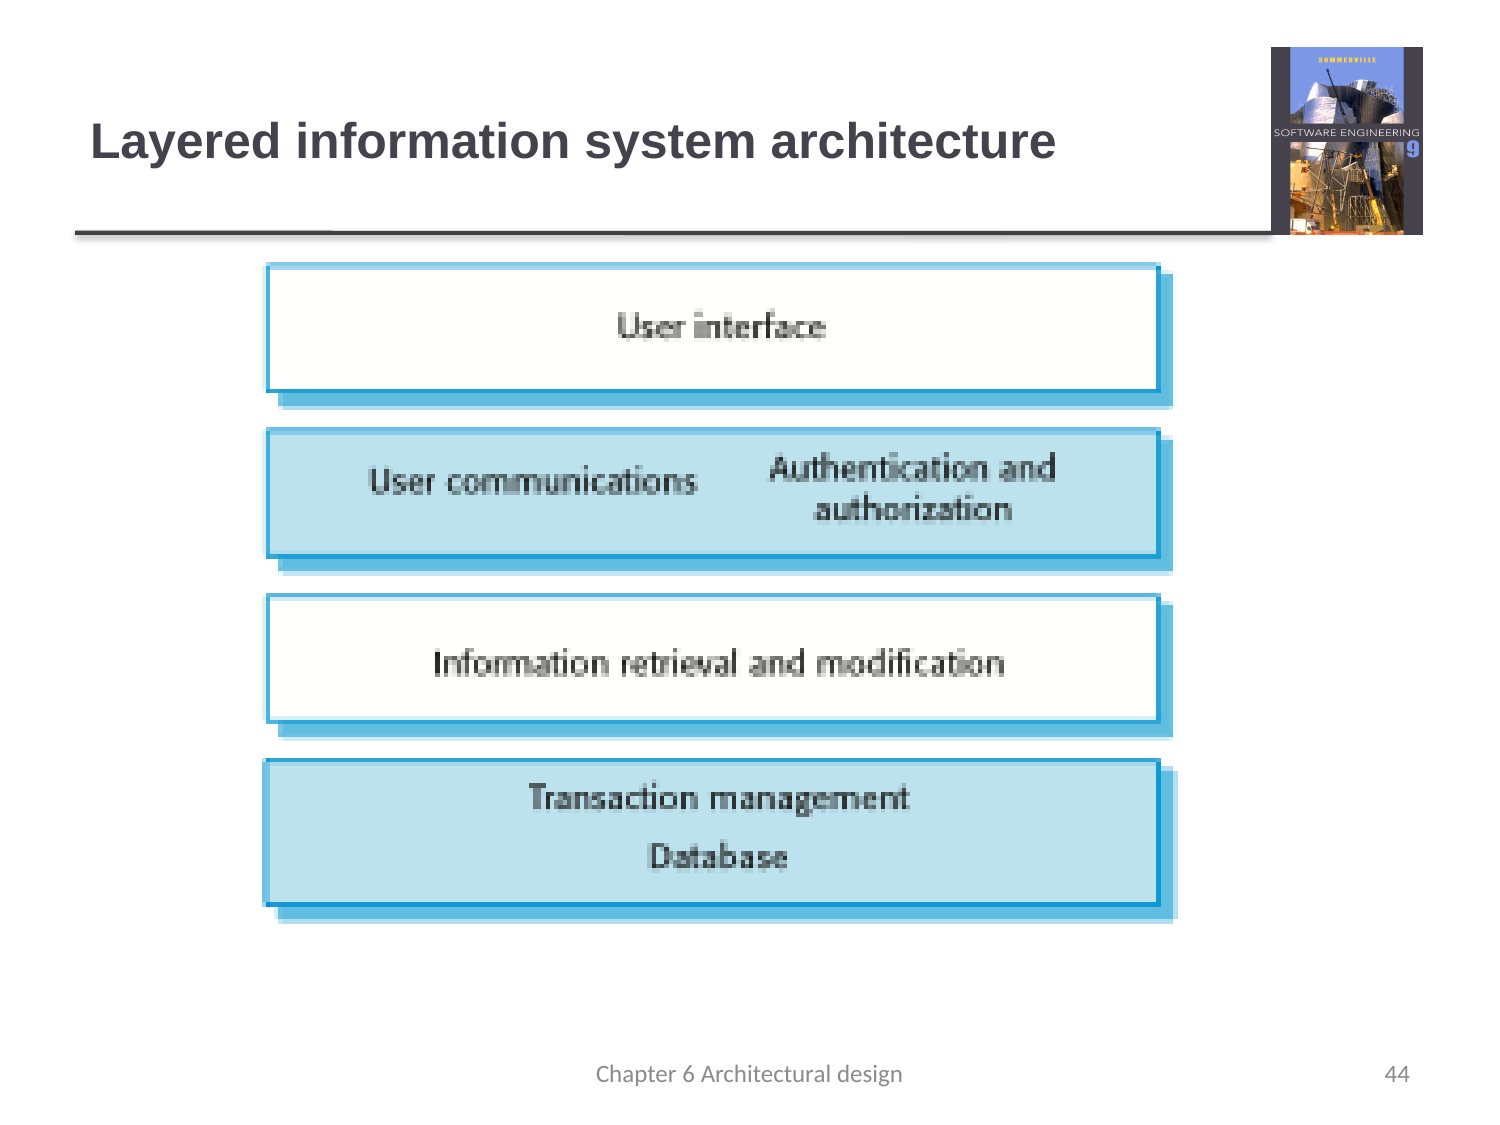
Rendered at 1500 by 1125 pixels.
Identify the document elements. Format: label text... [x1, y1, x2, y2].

title Layered information system architecture [74, 44, 1272, 233]
picture [1272, 47, 1423, 235]
slide_number 44 [1074, 1042, 1425, 1103]
footer Chapter 6 Architectural design [512, 1042, 988, 1103]
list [119, 262, 1322, 924]
